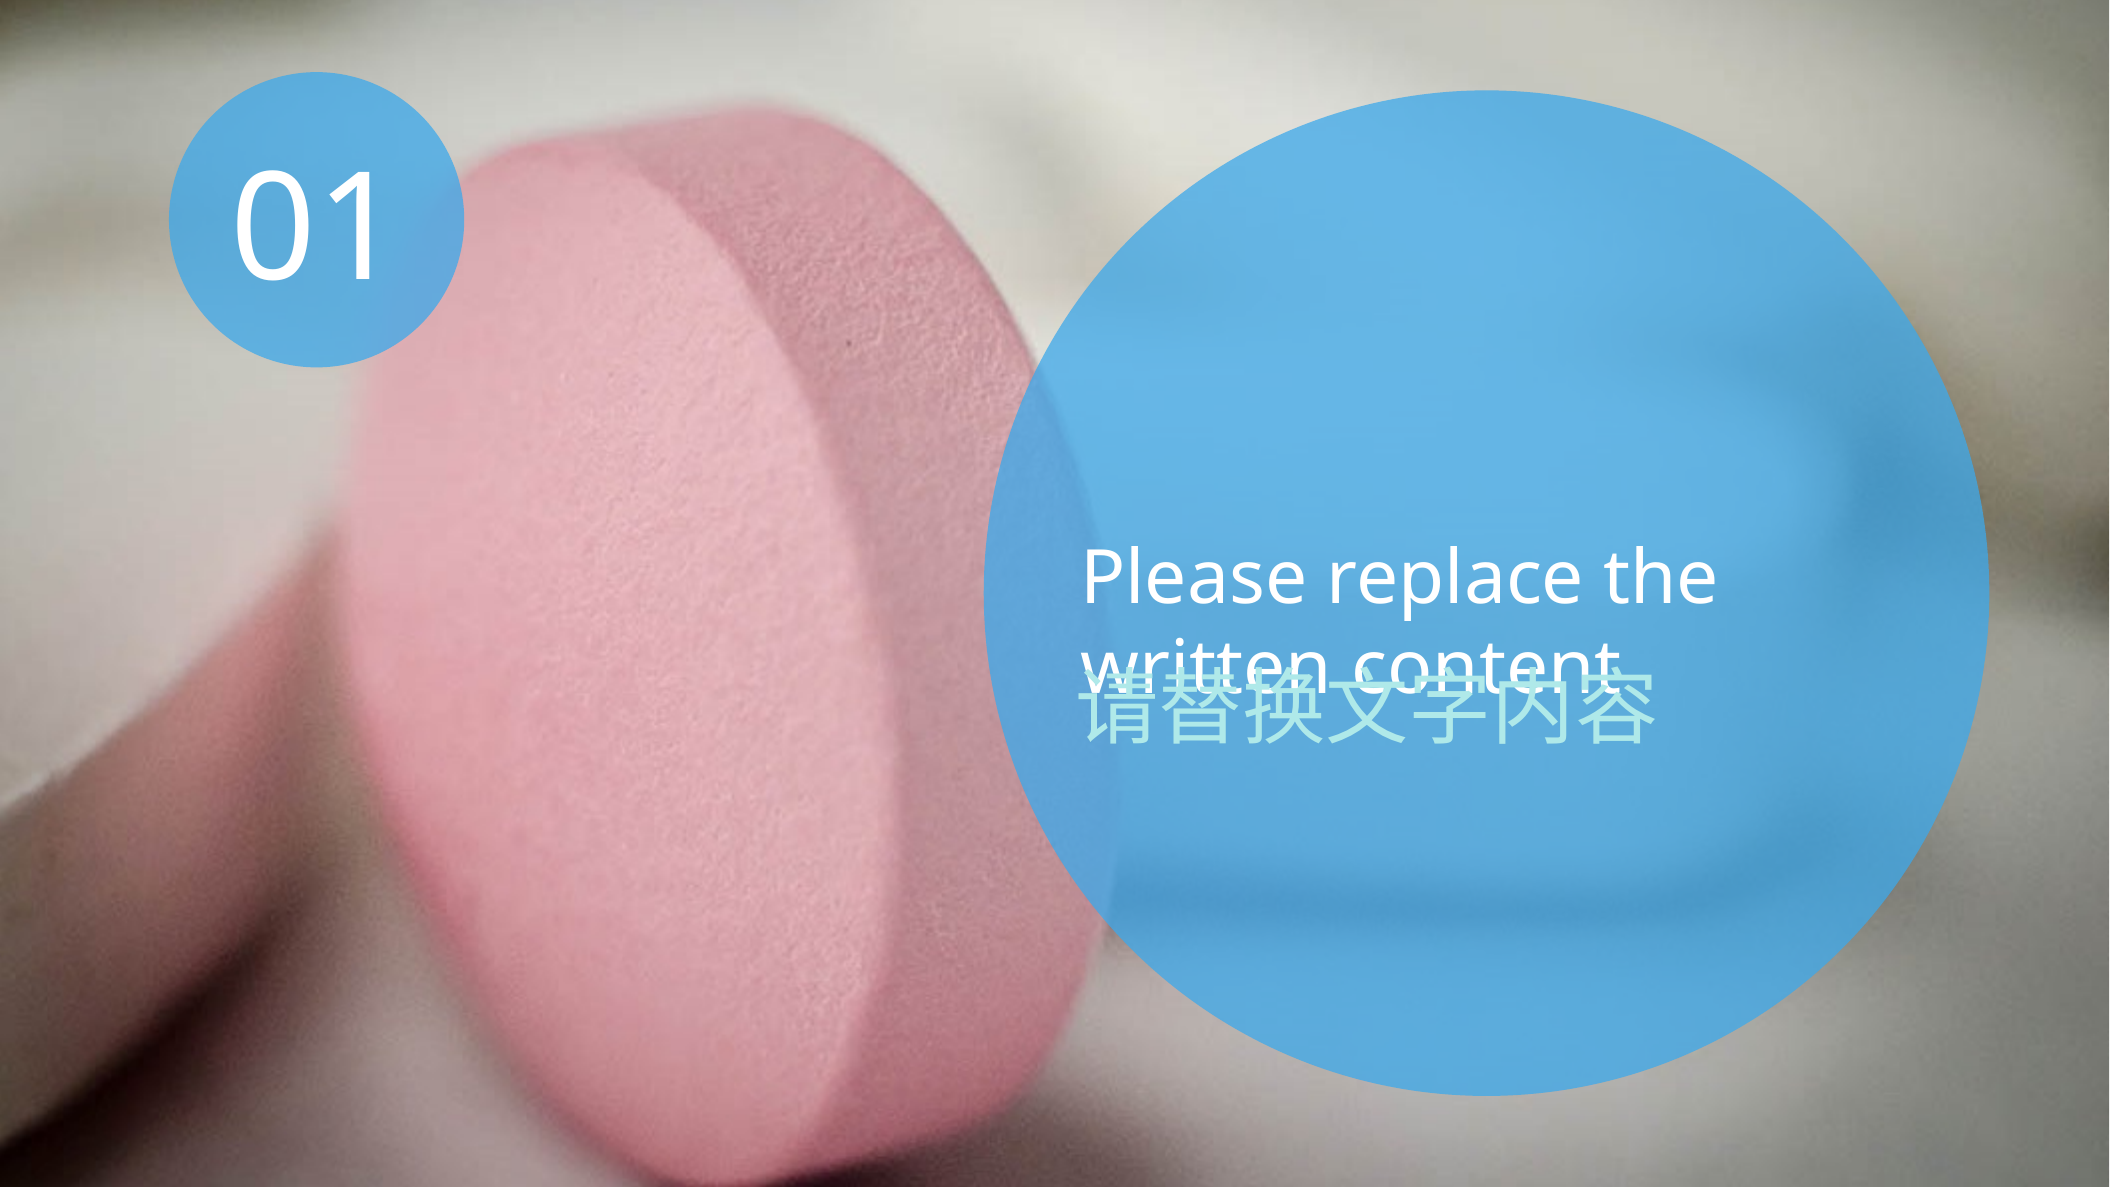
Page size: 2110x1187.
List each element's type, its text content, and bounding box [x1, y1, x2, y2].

text_box 请替换文字内容 [1033, 627, 1673, 762]
text_box [0, 0, 2110, 1187]
text_box 01 [167, 71, 466, 369]
text_box Please replace the written content [1065, 521, 1973, 716]
text_box [982, 89, 1991, 1097]
